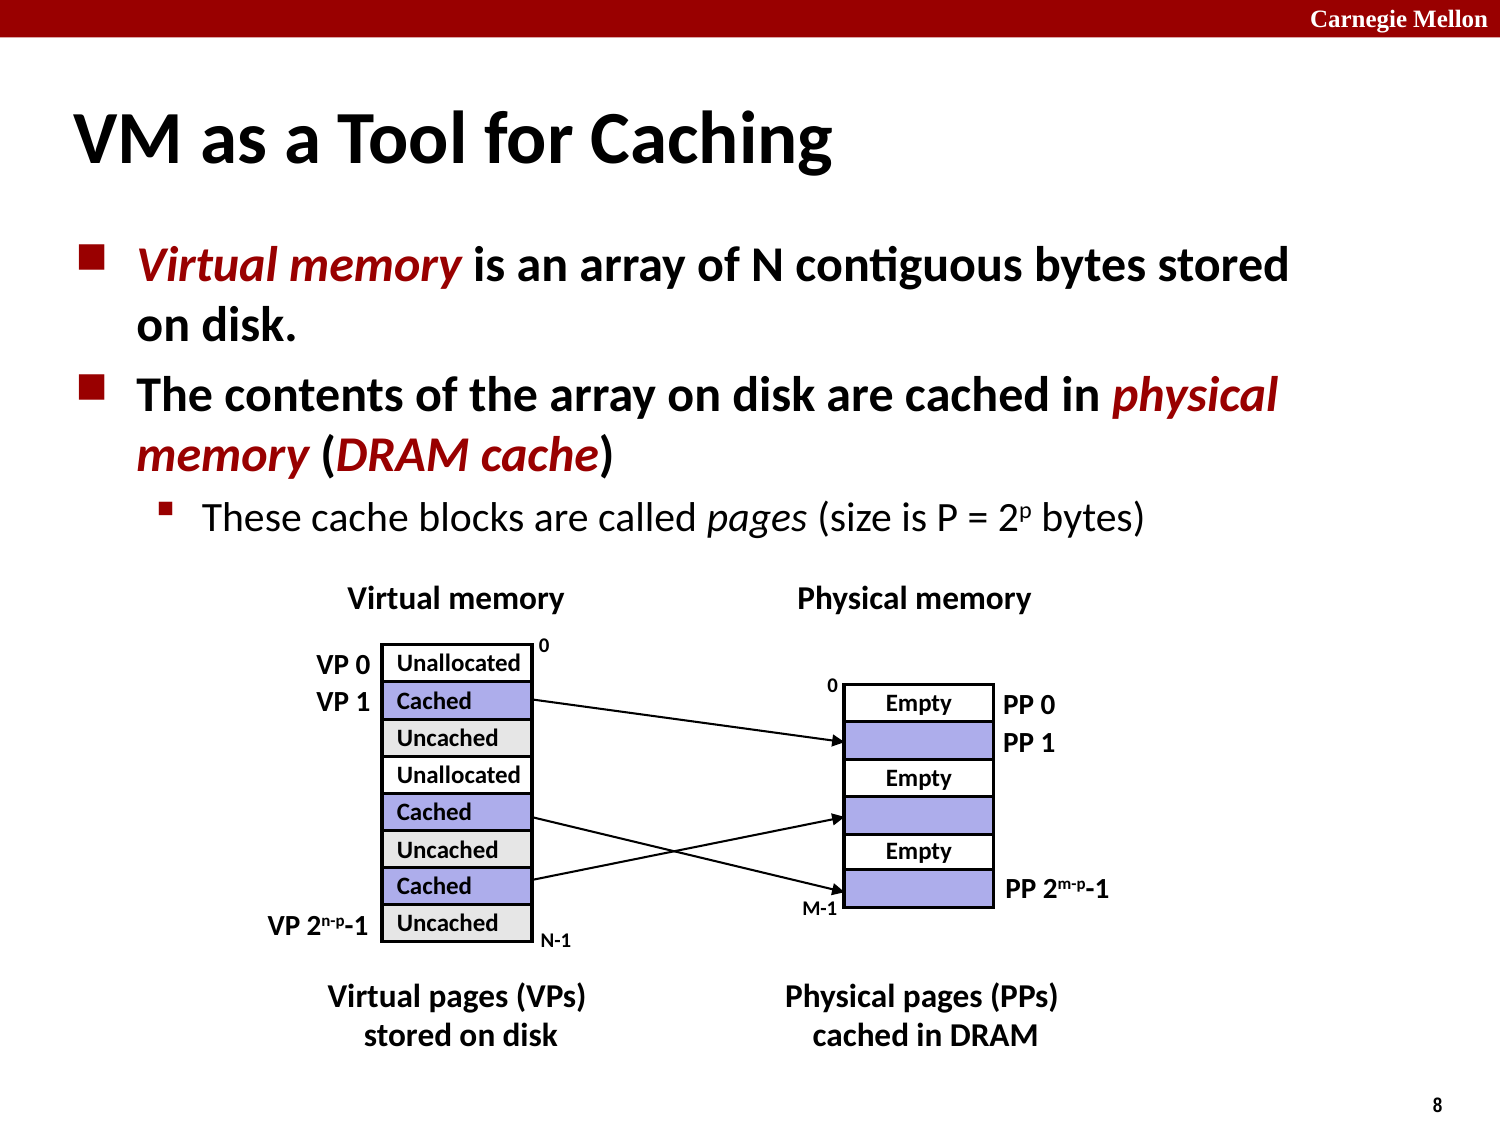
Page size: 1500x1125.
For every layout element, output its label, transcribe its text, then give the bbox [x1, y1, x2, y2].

text_box [843, 721, 988, 759]
text_box 0 [812, 665, 853, 706]
text_box [532, 813, 845, 881]
text_box [843, 870, 990, 908]
text_box Cached [382, 867, 532, 905]
text_box VP 2n-p-1 [252, 903, 384, 949]
text_box M-1 [787, 888, 853, 929]
text_box 0 [523, 625, 565, 665]
text_box Uncached [382, 830, 532, 867]
text_box [843, 796, 994, 835]
text_box PP 0 [988, 679, 1071, 717]
text_box PP 1 [988, 717, 1071, 767]
text_box Physical memory [782, 574, 1047, 625]
text_box PP 2m-p-1 [990, 866, 1125, 912]
text_box Virtual memory [332, 574, 581, 625]
text_box Uncached [382, 719, 532, 756]
text_box Unallocated [382, 756, 532, 793]
text_box N-1 [525, 920, 586, 960]
text_box Empty [843, 835, 994, 870]
text_box Cached [382, 793, 532, 830]
list Virtual memory is an array of N contiguous bytes stored on disk. The contents of the array on disk are cached in physical memory (DRAM cache) These cache blocks are called pages (size is P = 2p bytes) [64, 223, 1361, 563]
text_box Virtual pages (VPs) stored on disk [312, 968, 610, 1062]
text_box [832, 883, 840, 888]
text_box Physical pages (PPs) cached in DRAM [770, 968, 1082, 1062]
text_box [532, 699, 845, 747]
text_box Empty [843, 759, 994, 796]
text_box Cached [382, 681, 532, 719]
title VM as a Tool for Caching [58, 71, 1305, 197]
text_box Empty [843, 684, 988, 721]
text_box VP 0 [301, 642, 386, 679]
text_box Uncached [384, 905, 532, 942]
text_box VP 1 [301, 679, 382, 726]
text_box Unallocated [382, 644, 532, 681]
